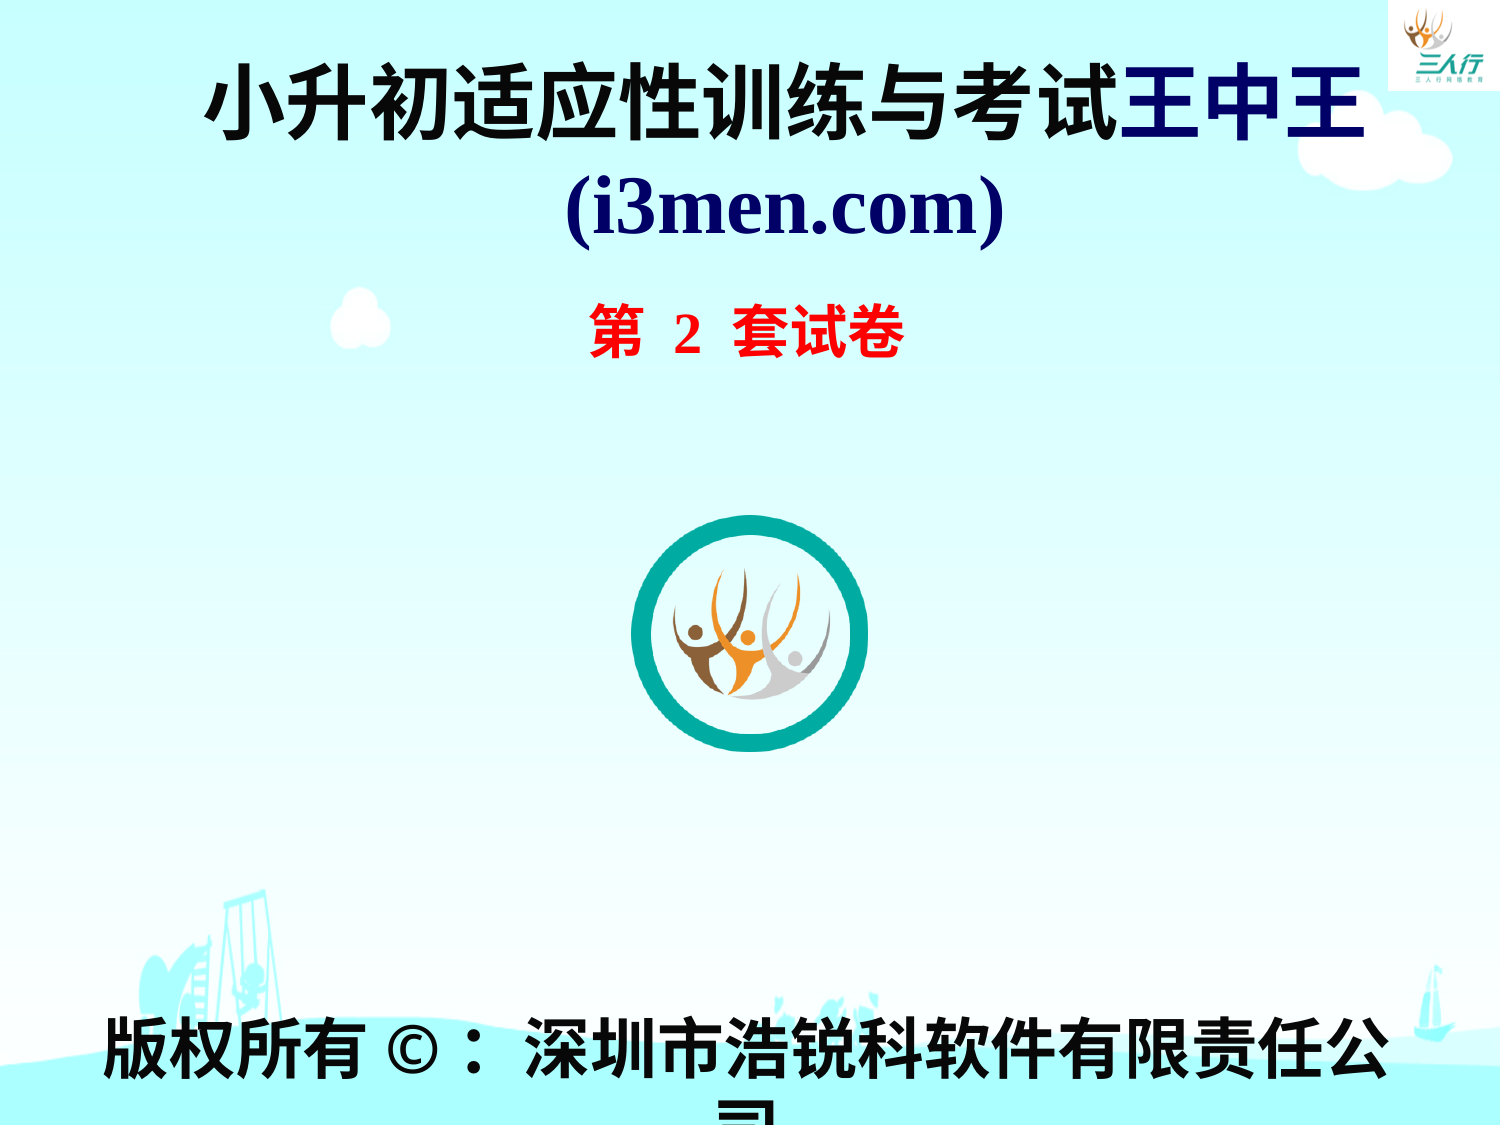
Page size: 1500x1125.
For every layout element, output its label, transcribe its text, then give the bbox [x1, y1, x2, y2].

text_box 版权所有©：深圳市浩锐科软件有限责任公司 [67, 999, 1427, 1125]
text_box 小升初适应性训练与考试王中王 (i3men.com) [171, 42, 1400, 258]
text_box 第 2 套试卷 [212, 288, 1282, 373]
picture [631, 515, 868, 752]
picture [1387, 0, 1500, 91]
